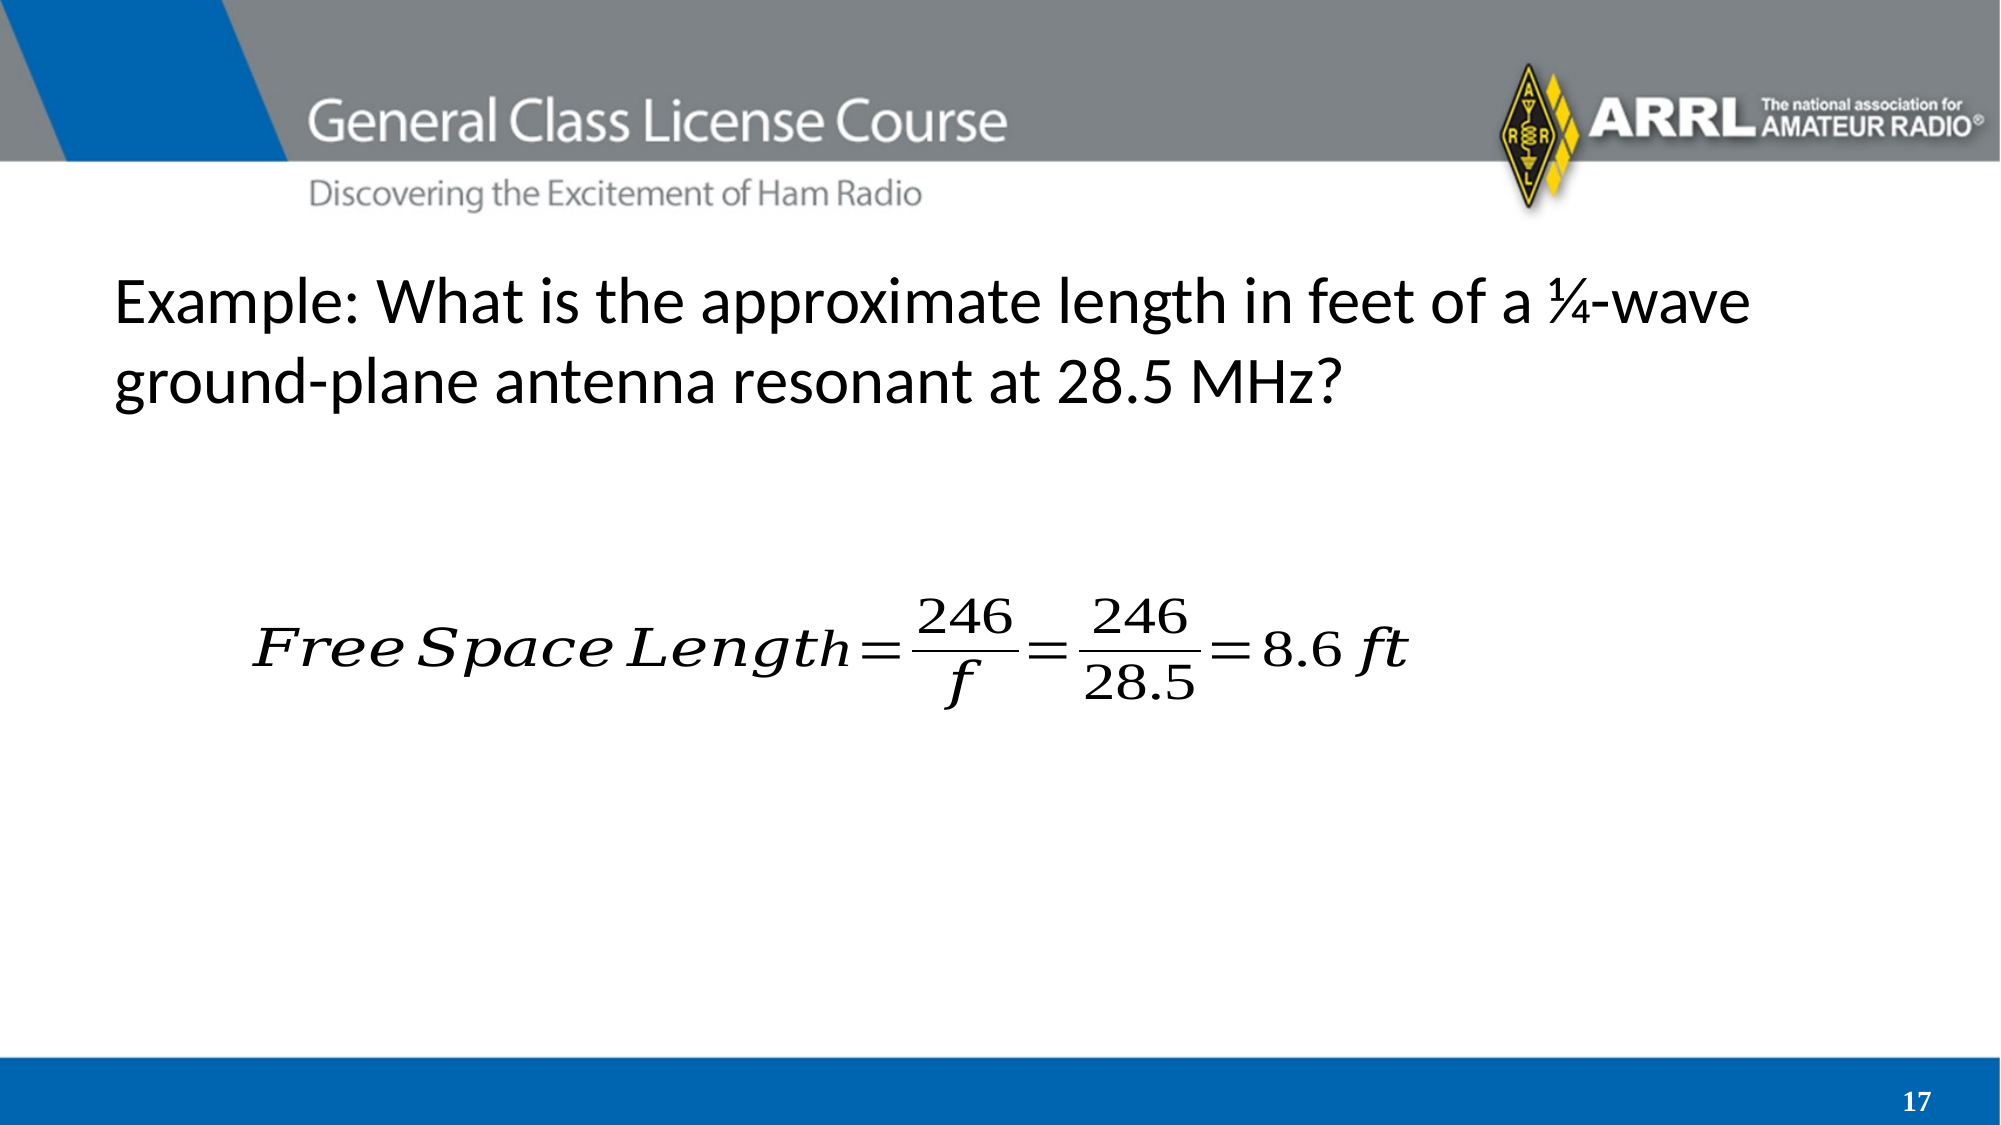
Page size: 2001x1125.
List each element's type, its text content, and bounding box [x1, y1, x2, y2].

picture [0, 0, 2001, 1125]
title Example: What is the approximate length in feet of a 1⁄4-wave ground-plane antenna resonant at 28.5 MHz? [99, 249, 1900, 438]
